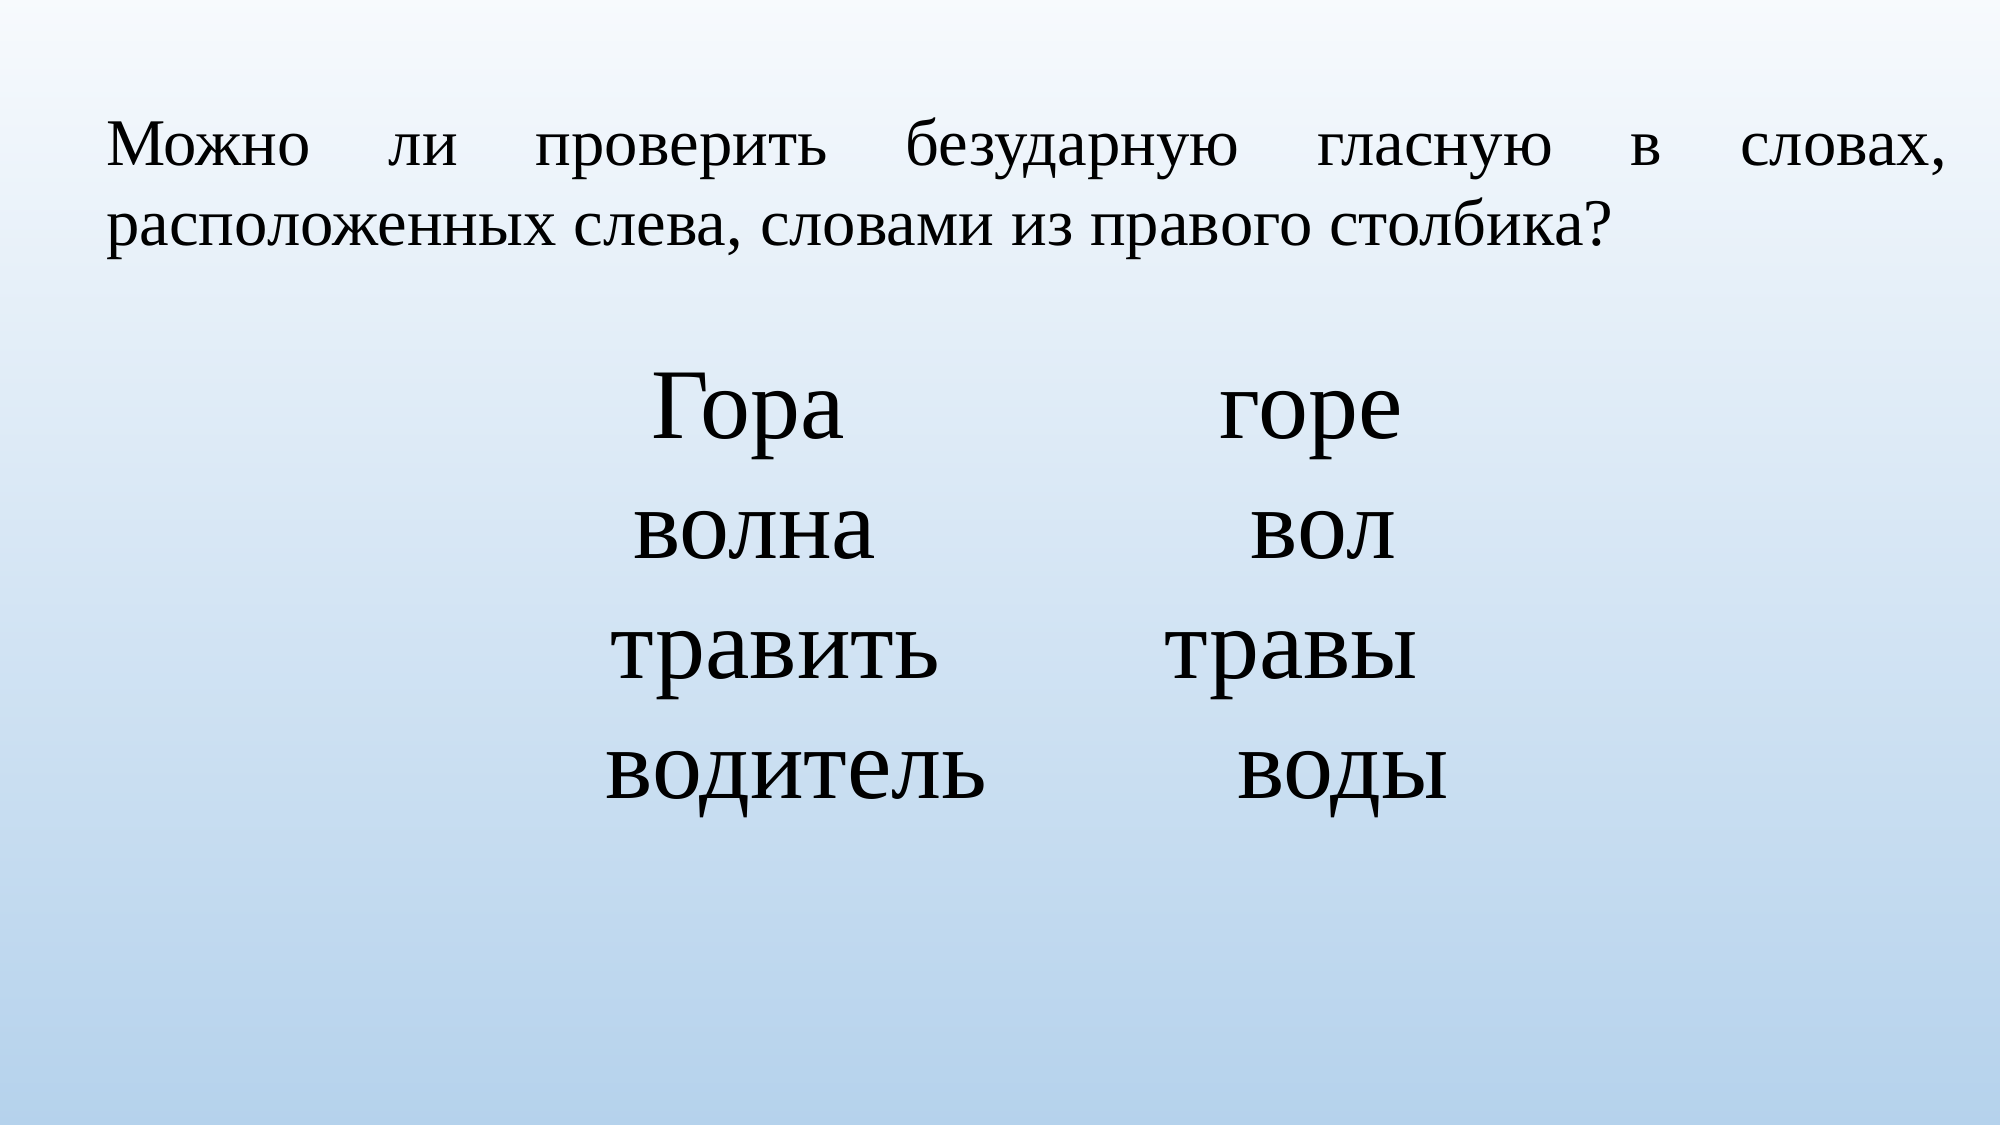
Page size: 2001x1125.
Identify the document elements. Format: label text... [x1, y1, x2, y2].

text_box Можно ли проверить безударную гласную в словах, расположенных слева, словами из правого столбика? Гора горе волна вол травить травы водитель воды [91, 91, 1964, 826]
